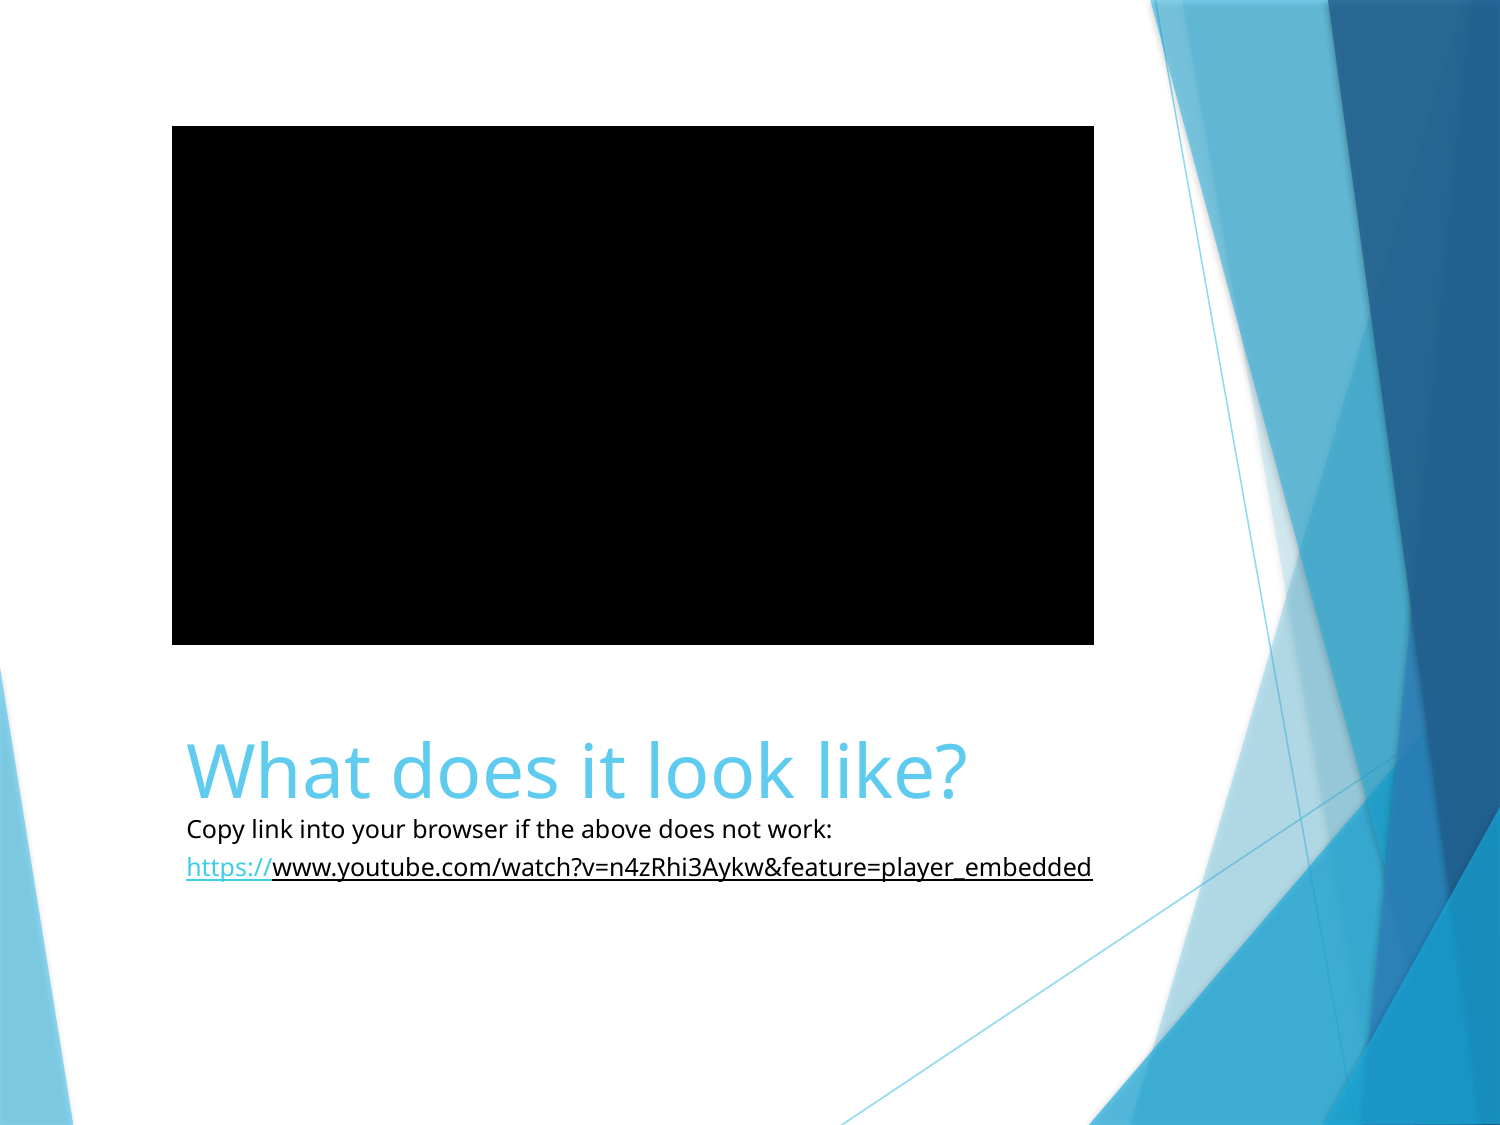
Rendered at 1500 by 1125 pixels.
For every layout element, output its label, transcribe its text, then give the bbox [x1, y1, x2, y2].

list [170, 124, 1096, 646]
title What does it look like? Copy link into your browser if the above does not work: https://www.youtube.com/watch?v=n4zRhi3Aykw&feature=player_embedded [171, 716, 1328, 904]
